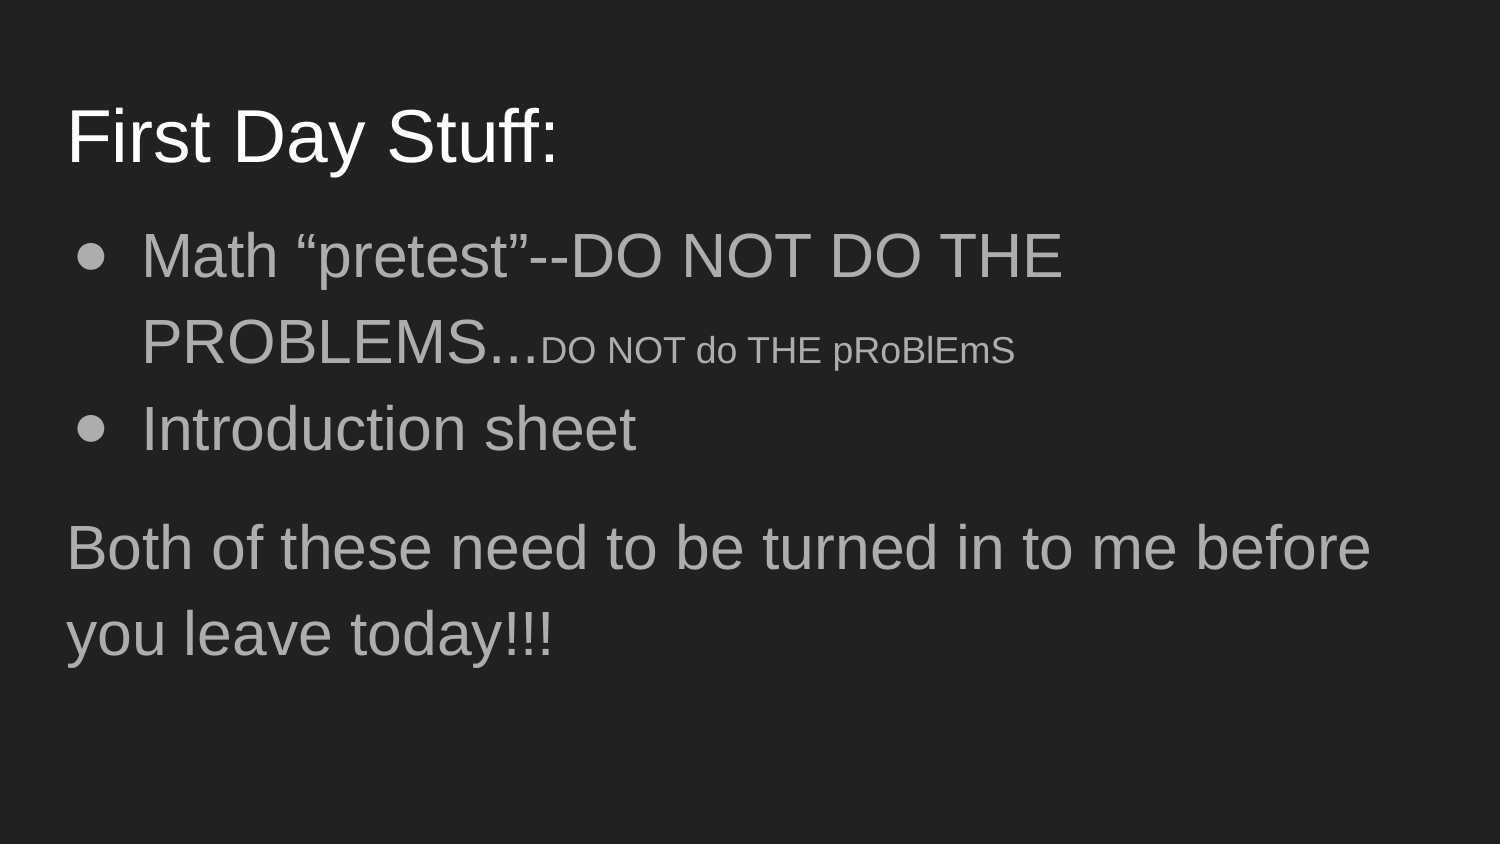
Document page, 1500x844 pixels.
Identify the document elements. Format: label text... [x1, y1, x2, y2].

list Math “pretest”--DO NOT DO THE PROBLEMS...DO NOT do THE pRoBlEmS Introduction sheet Both of these need to be turned in to me before you leave today!!! [51, 189, 1449, 750]
title First Day Stuff: [51, 72, 1449, 167]
